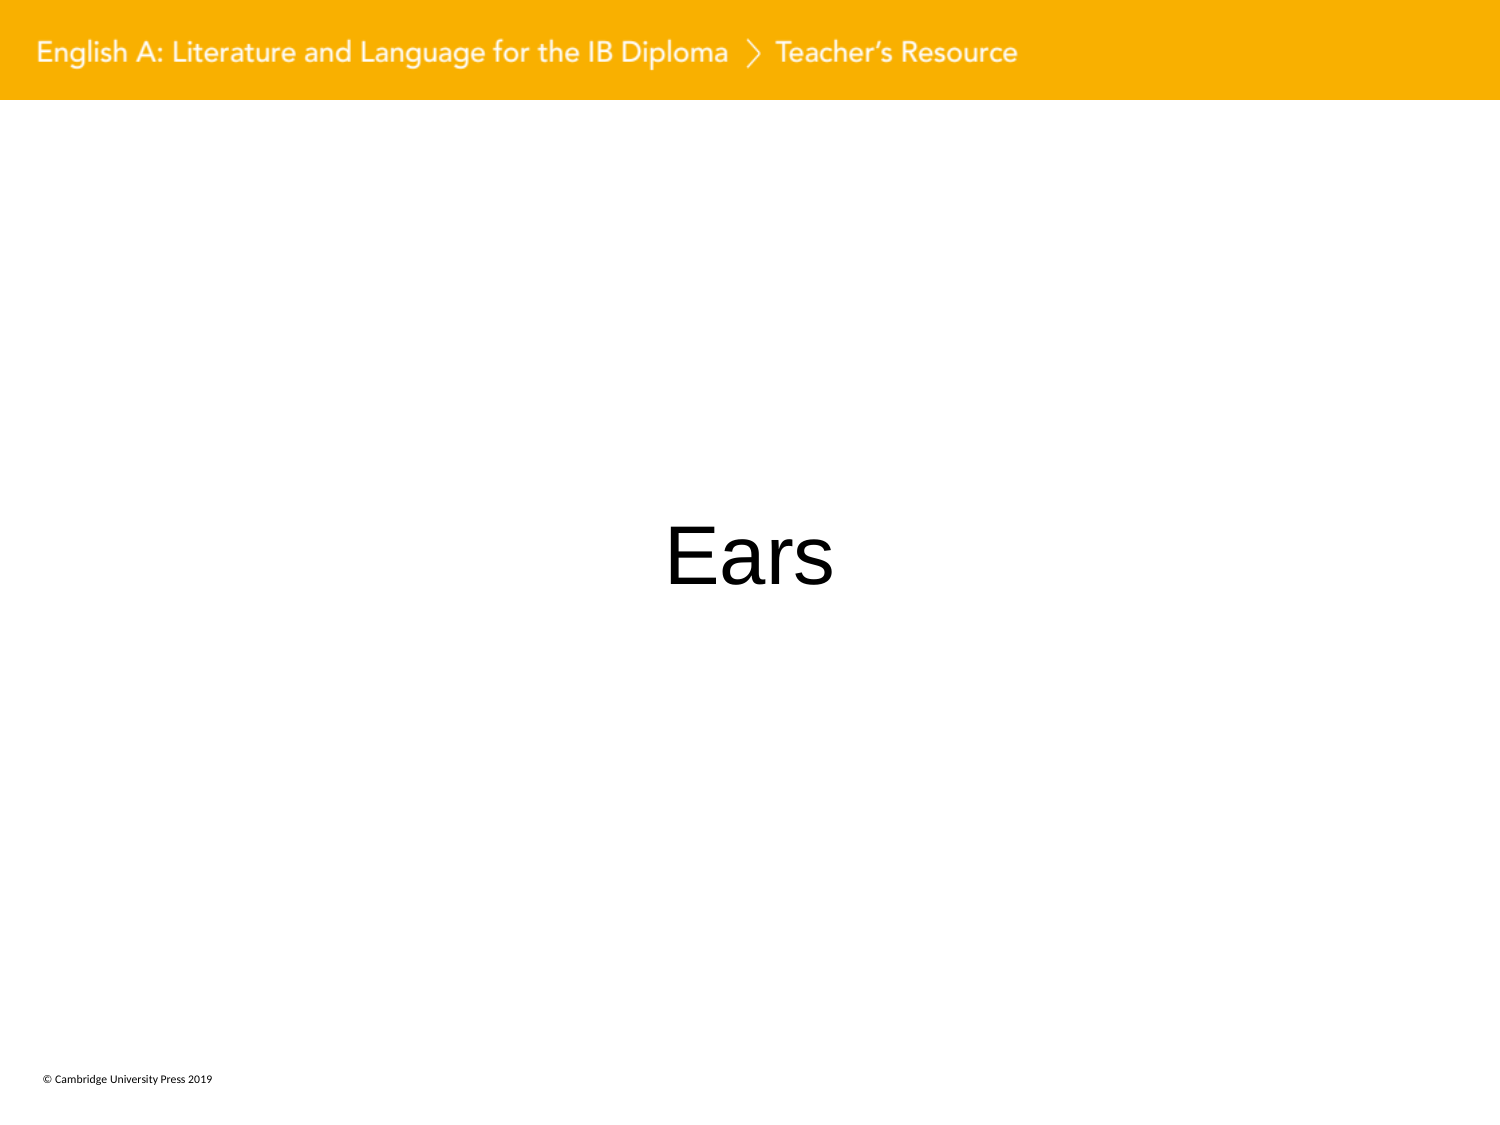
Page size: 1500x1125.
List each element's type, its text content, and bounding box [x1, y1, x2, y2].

subtitle © Cambridge University Press 2019 [27, 1063, 1388, 1093]
title Ears [112, 201, 1388, 1001]
picture [0, 0, 1500, 101]
